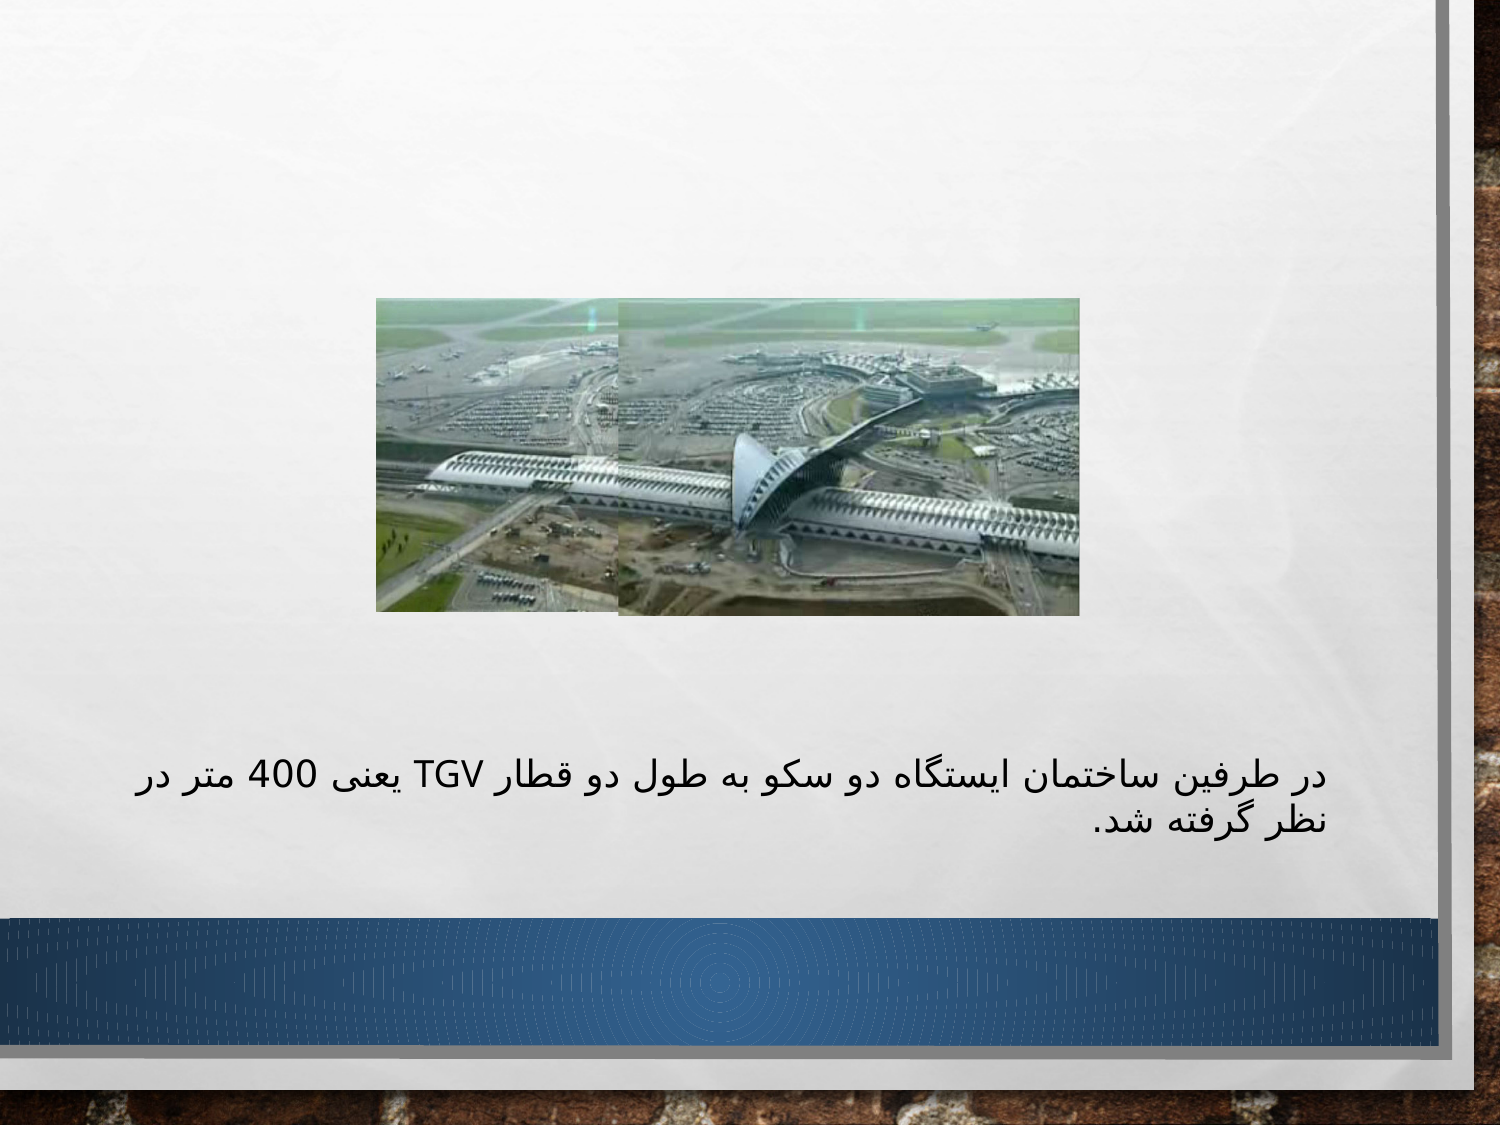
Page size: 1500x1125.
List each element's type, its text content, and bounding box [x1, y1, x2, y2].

picture [375, 298, 1080, 616]
picture [0, 0, 1500, 1125]
text_box در طرفین ساختمان ایستگاه دو سکو به طول دو قطار TGV یعنی 400 متر در نظر گرفته شد. [100, 743, 1344, 848]
